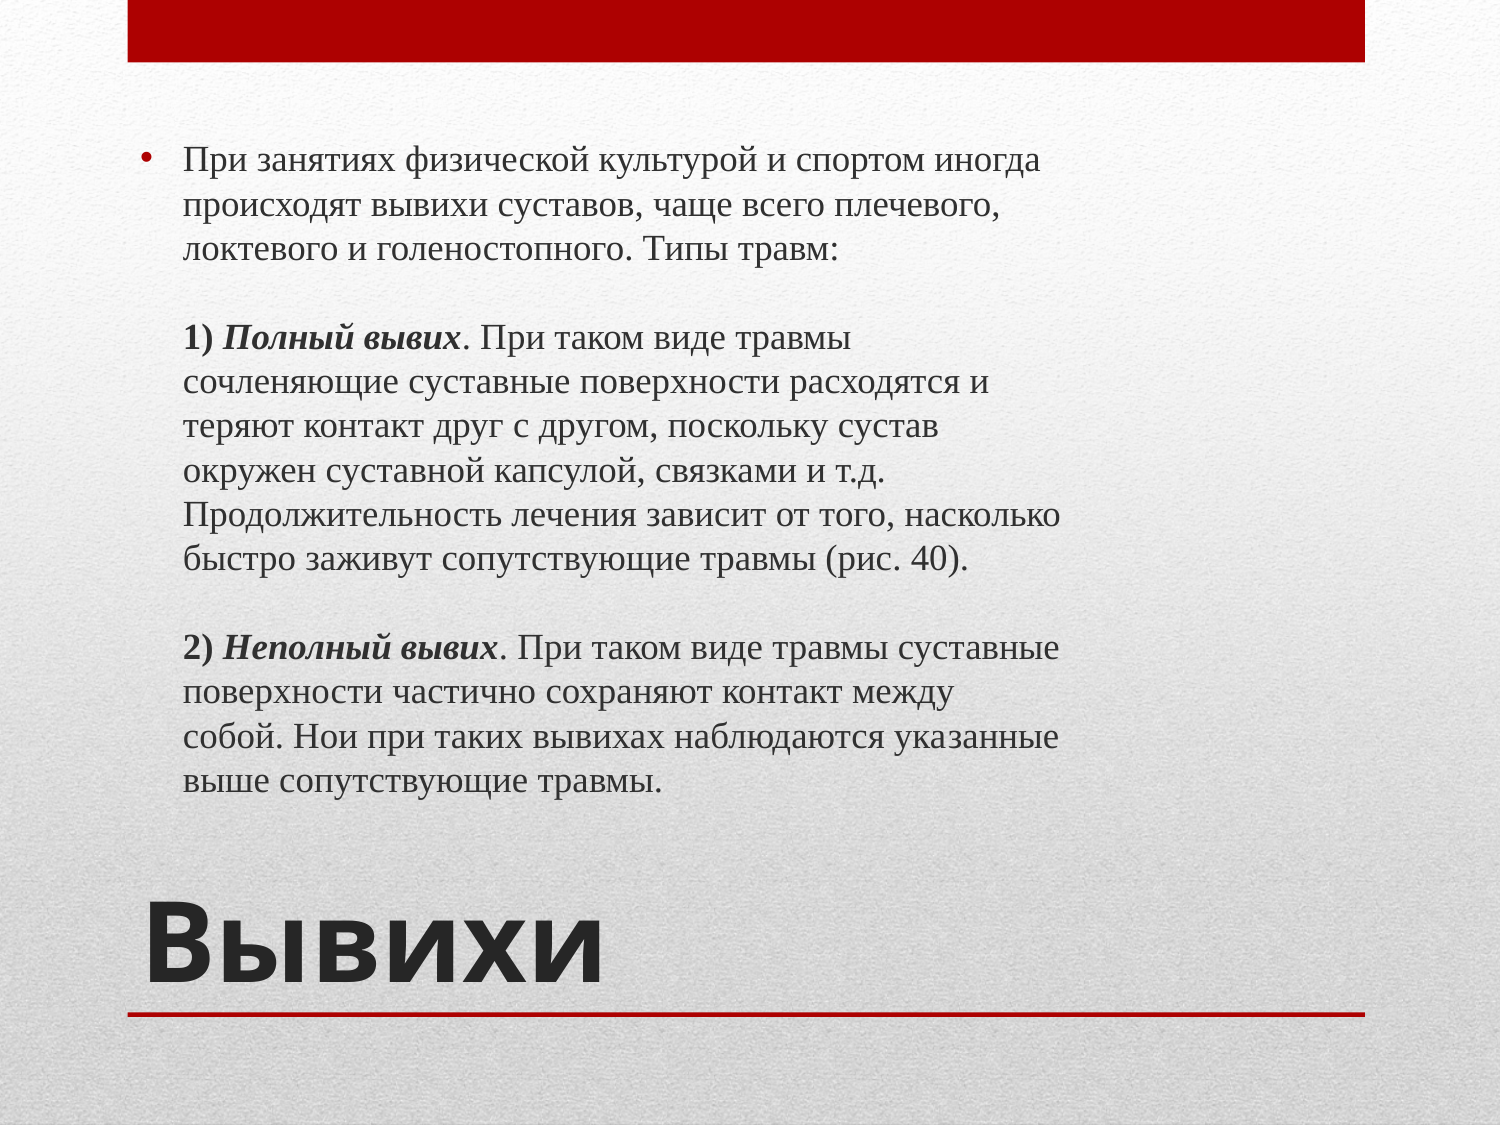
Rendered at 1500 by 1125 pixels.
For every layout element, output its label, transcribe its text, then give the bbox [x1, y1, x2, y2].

title Вывихи [125, 750, 1238, 1013]
list При занятиях физической культурой и спортом иногда происходят вывихи суставов, чаще всего плечевого, лок­тевого и голеностопного. Типы травм: 1) Полный вывих. При таком виде травмы сочленяющие суставные поверхности расходятся и теряют контакт друг с другом, поскольку сустав окружен суставной капсулой, связками и т.д. Продолжительность лечения зависит от того, насколько быстро заживут сопутствующие травмы (рис. 40). 2) Неполный вывих. При таком виде травмы суставные поверхности частично сохраняют контакт между собой. Нои при таких вывихах наблюдаются ука­занные выше сопутствующие травмы. [125, 112, 1081, 823]
